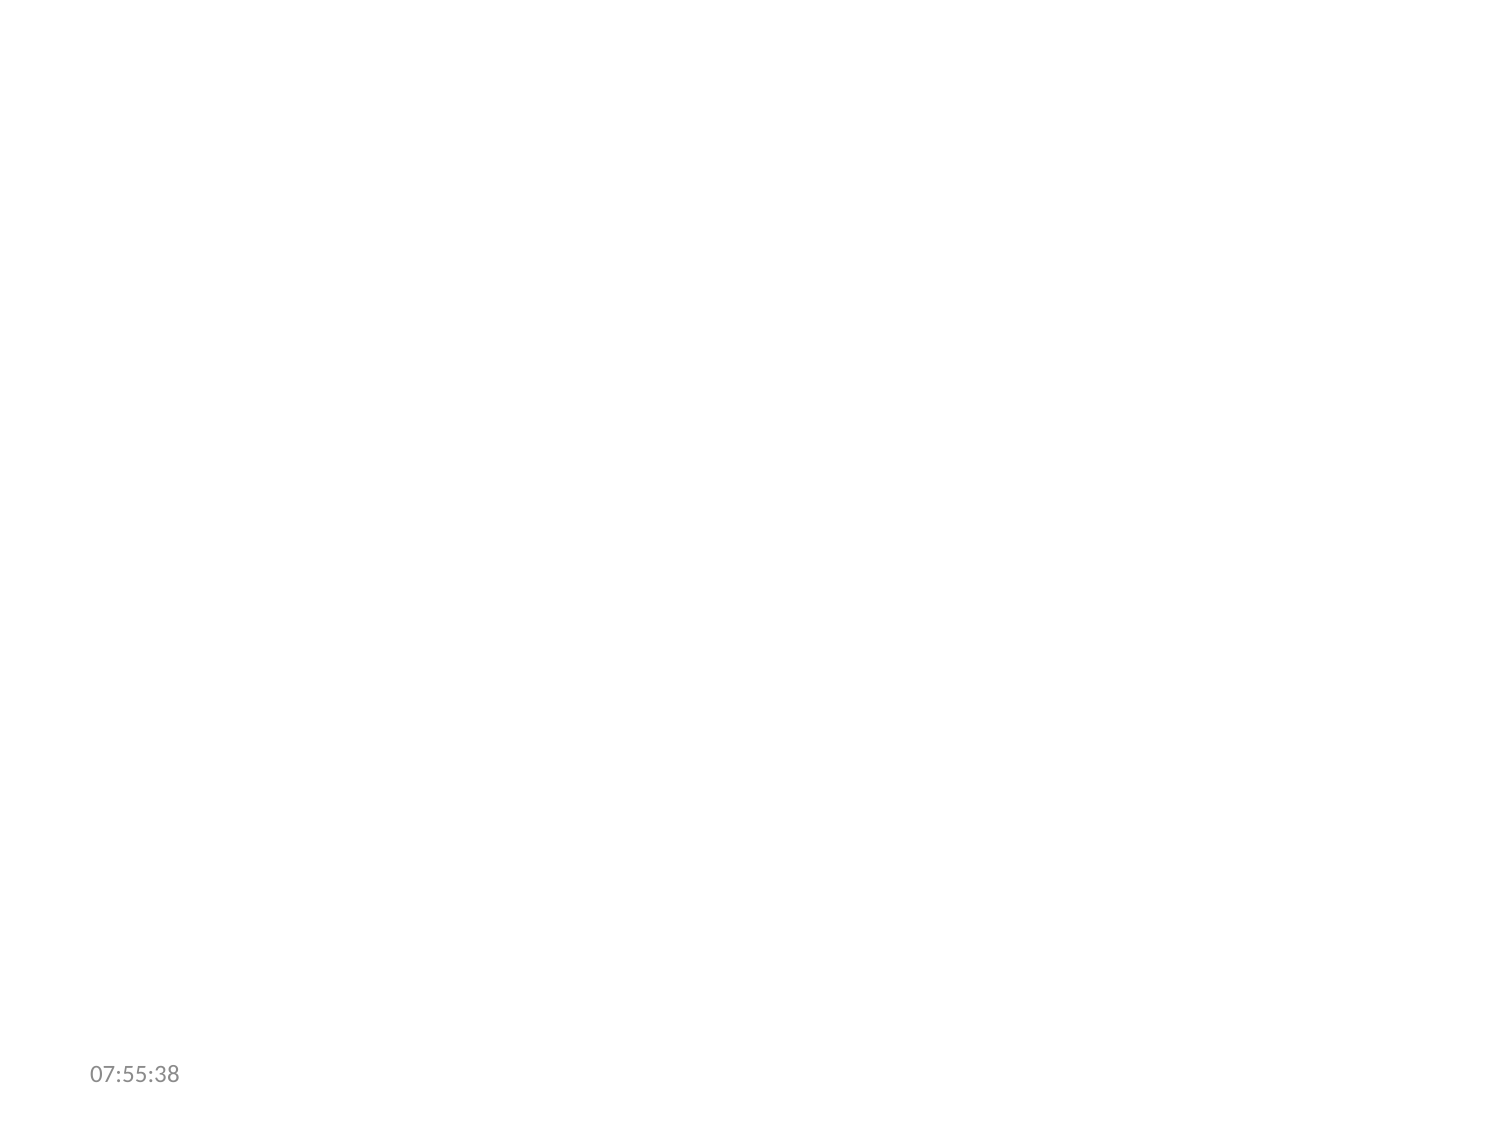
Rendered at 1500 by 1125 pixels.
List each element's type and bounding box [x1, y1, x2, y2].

slide_number [75, 1042, 425, 1103]
